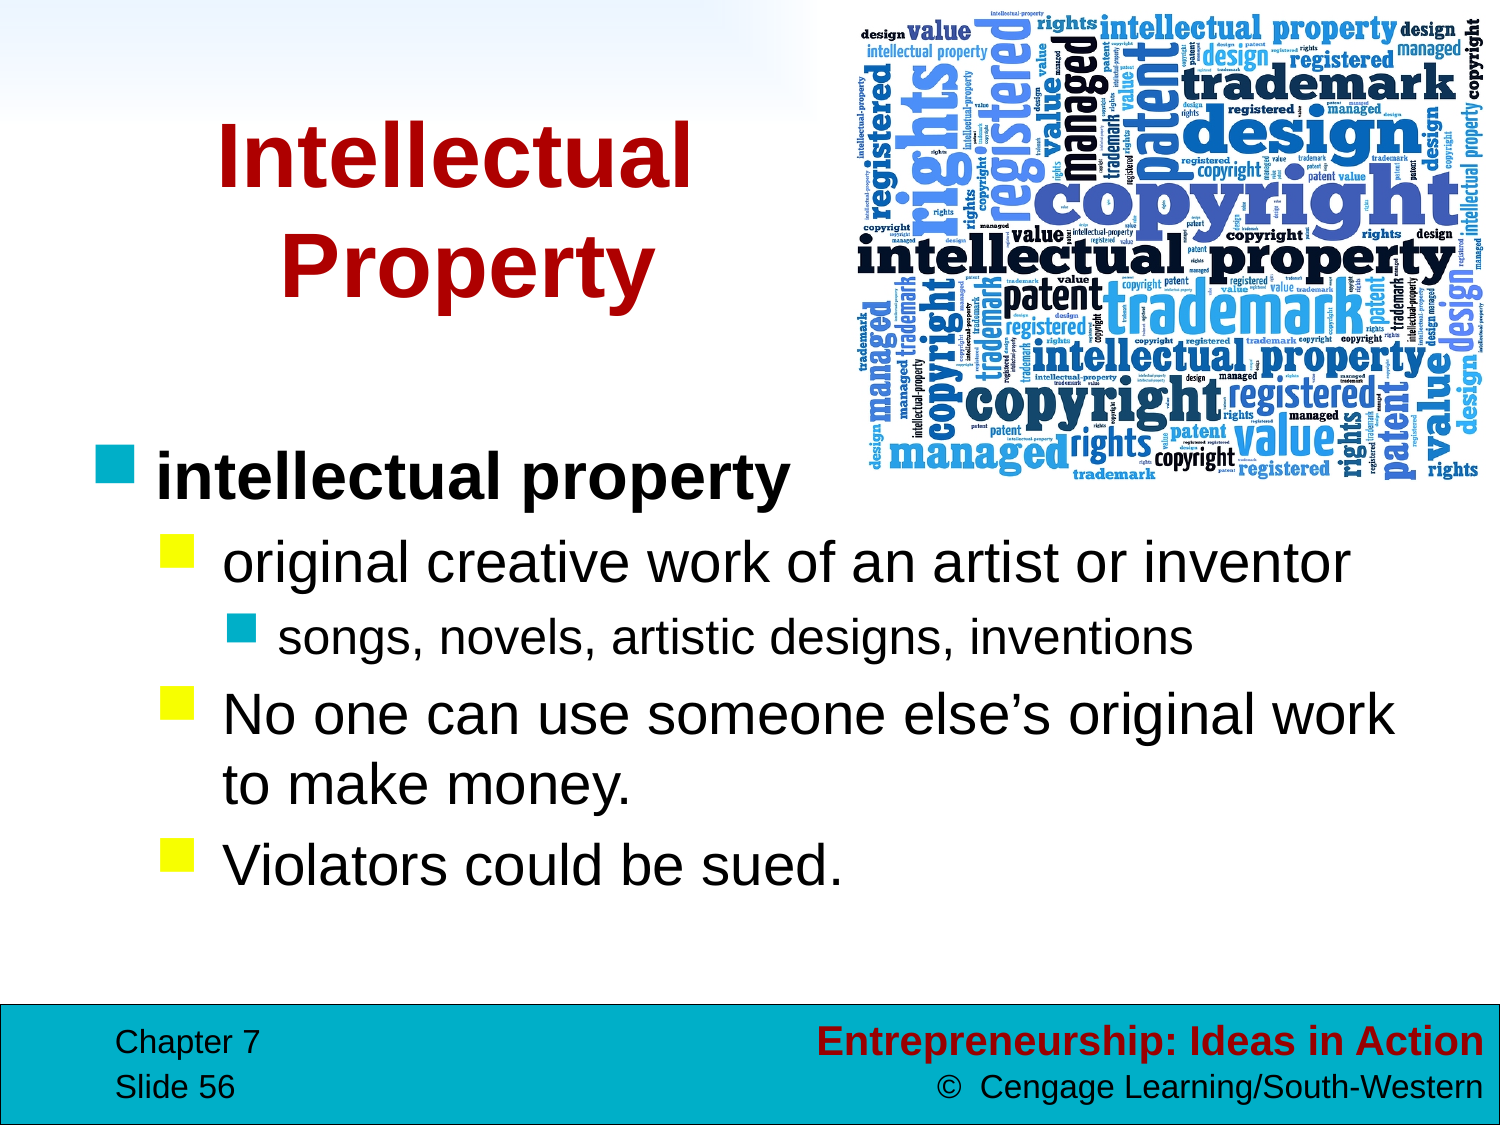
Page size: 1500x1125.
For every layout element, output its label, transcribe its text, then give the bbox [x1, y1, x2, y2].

list intellectual property original creative work of an artist or inventor songs, novels, artistic designs, inventions No one can use someone else’s original work to make money. Violators could be sued. [74, 424, 1463, 976]
footer Chapter 7 [99, 1012, 413, 1037]
slide_number Slide 56 [99, 1037, 413, 1113]
picture [837, 0, 1500, 494]
title Intellectual Property [112, 87, 826, 326]
